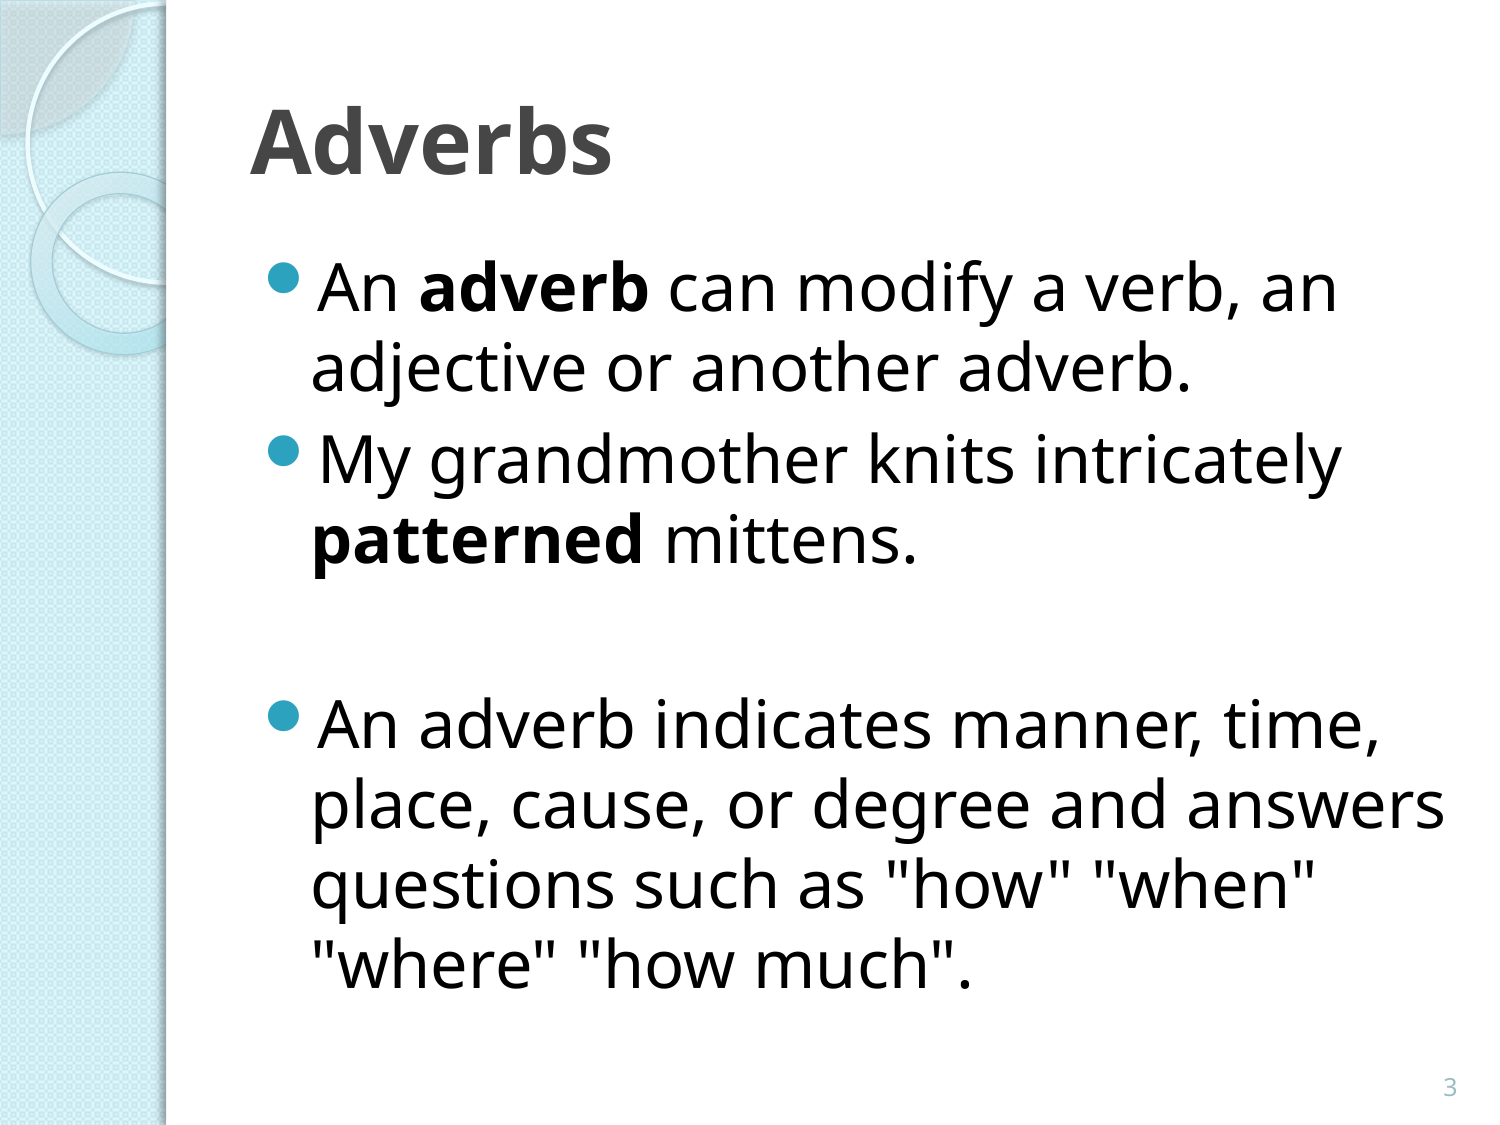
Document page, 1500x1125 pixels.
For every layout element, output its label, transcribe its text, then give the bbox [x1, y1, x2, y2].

title Adverbs [235, 45, 1466, 233]
list An adverb can modify a verb, an adjective or another adverb. My grandmother knits intricately patterned mittens. An adverb indicates manner, time, place, cause, or degree and answers questions such as "how" "when" "where" "how much". [235, 237, 1466, 1025]
slide_number 3 [1413, 1034, 1488, 1113]
